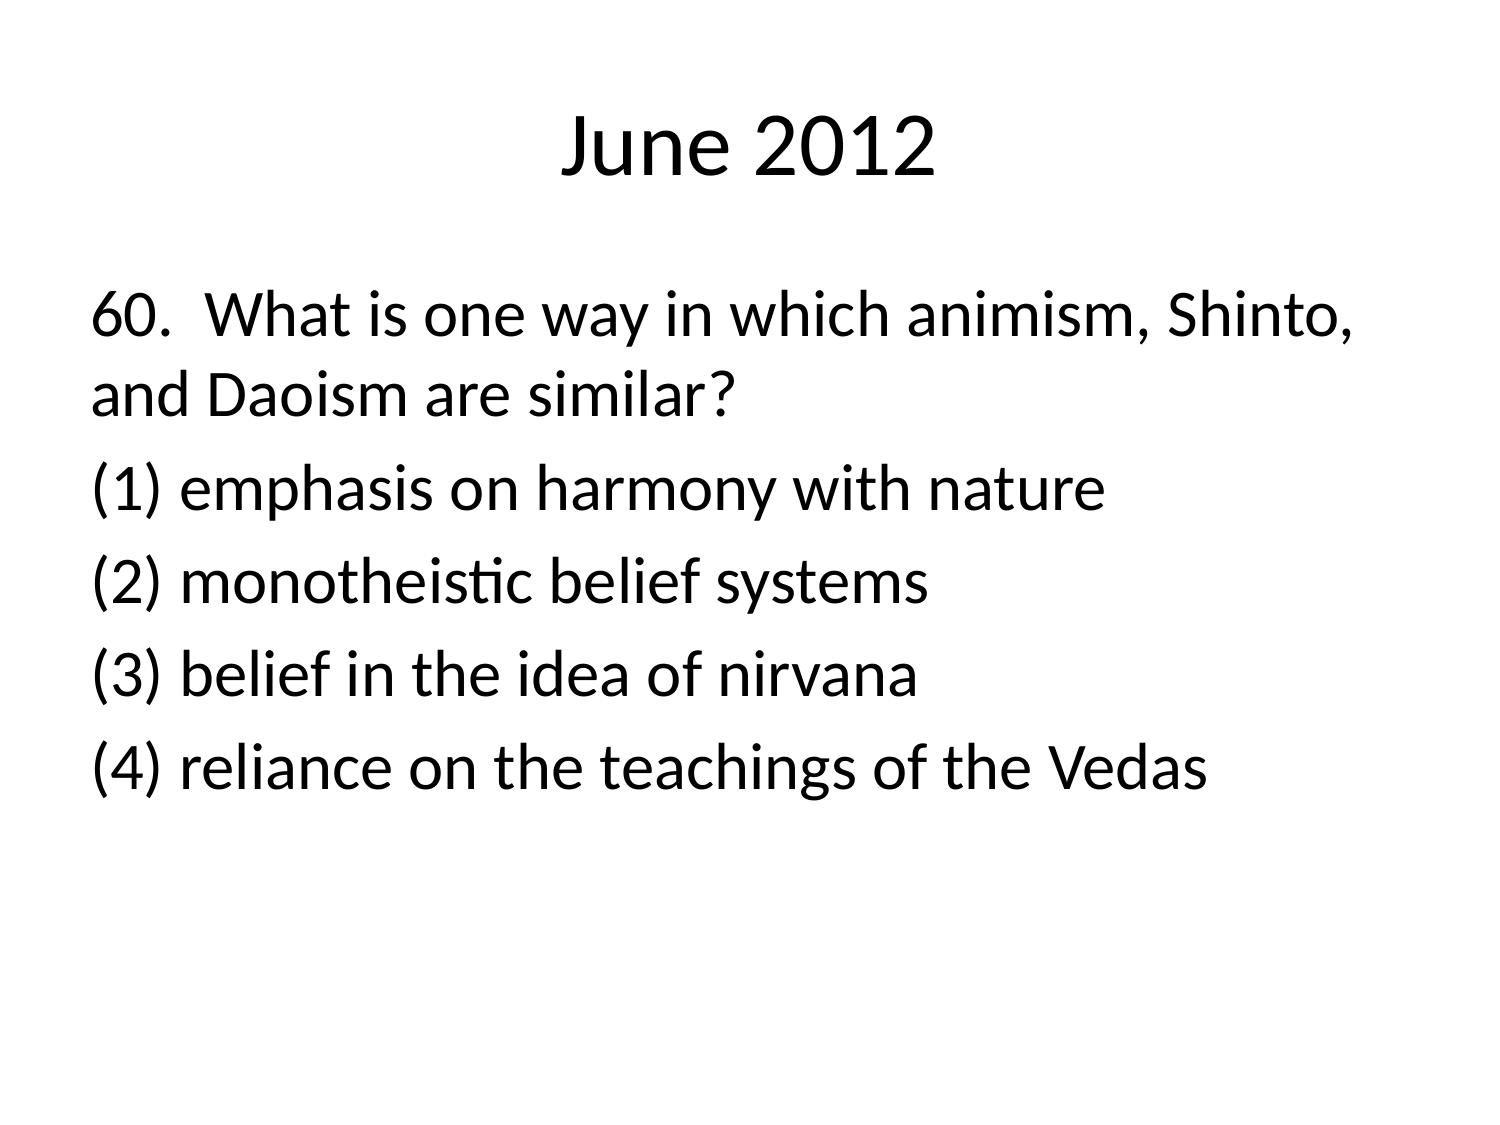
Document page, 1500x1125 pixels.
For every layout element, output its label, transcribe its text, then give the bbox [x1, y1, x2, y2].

list 60. What is one way in which animism, Shinto, and Daoism are similar? (1) emphasis on harmony with nature (2) monotheistic belief systems (3) belief in the idea of nirvana (4) reliance on the teachings of the Vedas [75, 262, 1425, 1005]
title June 2012 [75, 45, 1425, 233]
